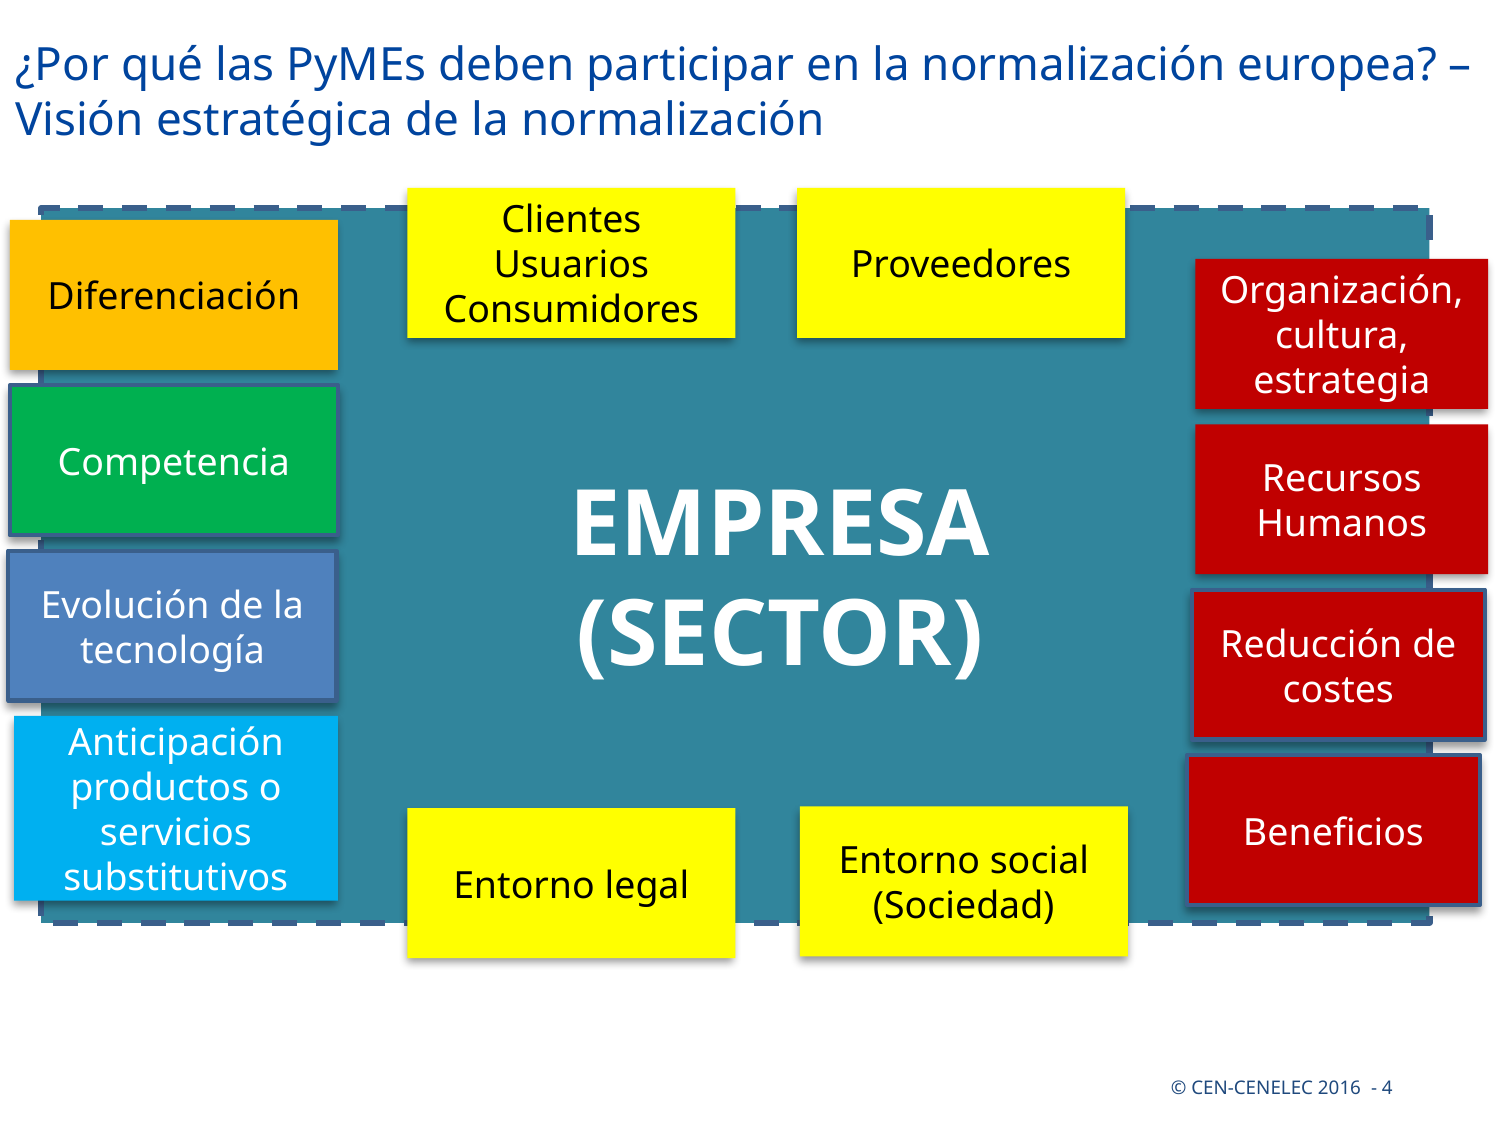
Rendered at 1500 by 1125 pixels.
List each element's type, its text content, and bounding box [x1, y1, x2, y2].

text_box Competencia [8, 383, 340, 537]
text_box Organización, cultura, estrategia [1193, 257, 1490, 411]
text_box Recursos Humanos [1193, 422, 1490, 576]
title ¿Por qué las PyMEs deben participar en la normalización europea? – Visión estratégica de la normalización [0, 0, 1500, 183]
text_box Diferenciación [8, 218, 340, 372]
text_box Clientes Usuarios Consumidores [405, 186, 738, 340]
text_box [39, 206, 1432, 925]
text_box Anticipación productos o servicios substitutivos [12, 714, 340, 903]
text_box Entorno legal [405, 806, 738, 960]
text_box Reducción de costes [1190, 588, 1487, 742]
text_box Entorno social (Sociedad) [798, 804, 1130, 958]
text_box Evolución de la tecnología [6, 549, 339, 703]
text_box Beneficios [1185, 753, 1482, 907]
text_box Proveedores [795, 186, 1127, 340]
text_box EMPRESA (sector) [430, 456, 1130, 691]
